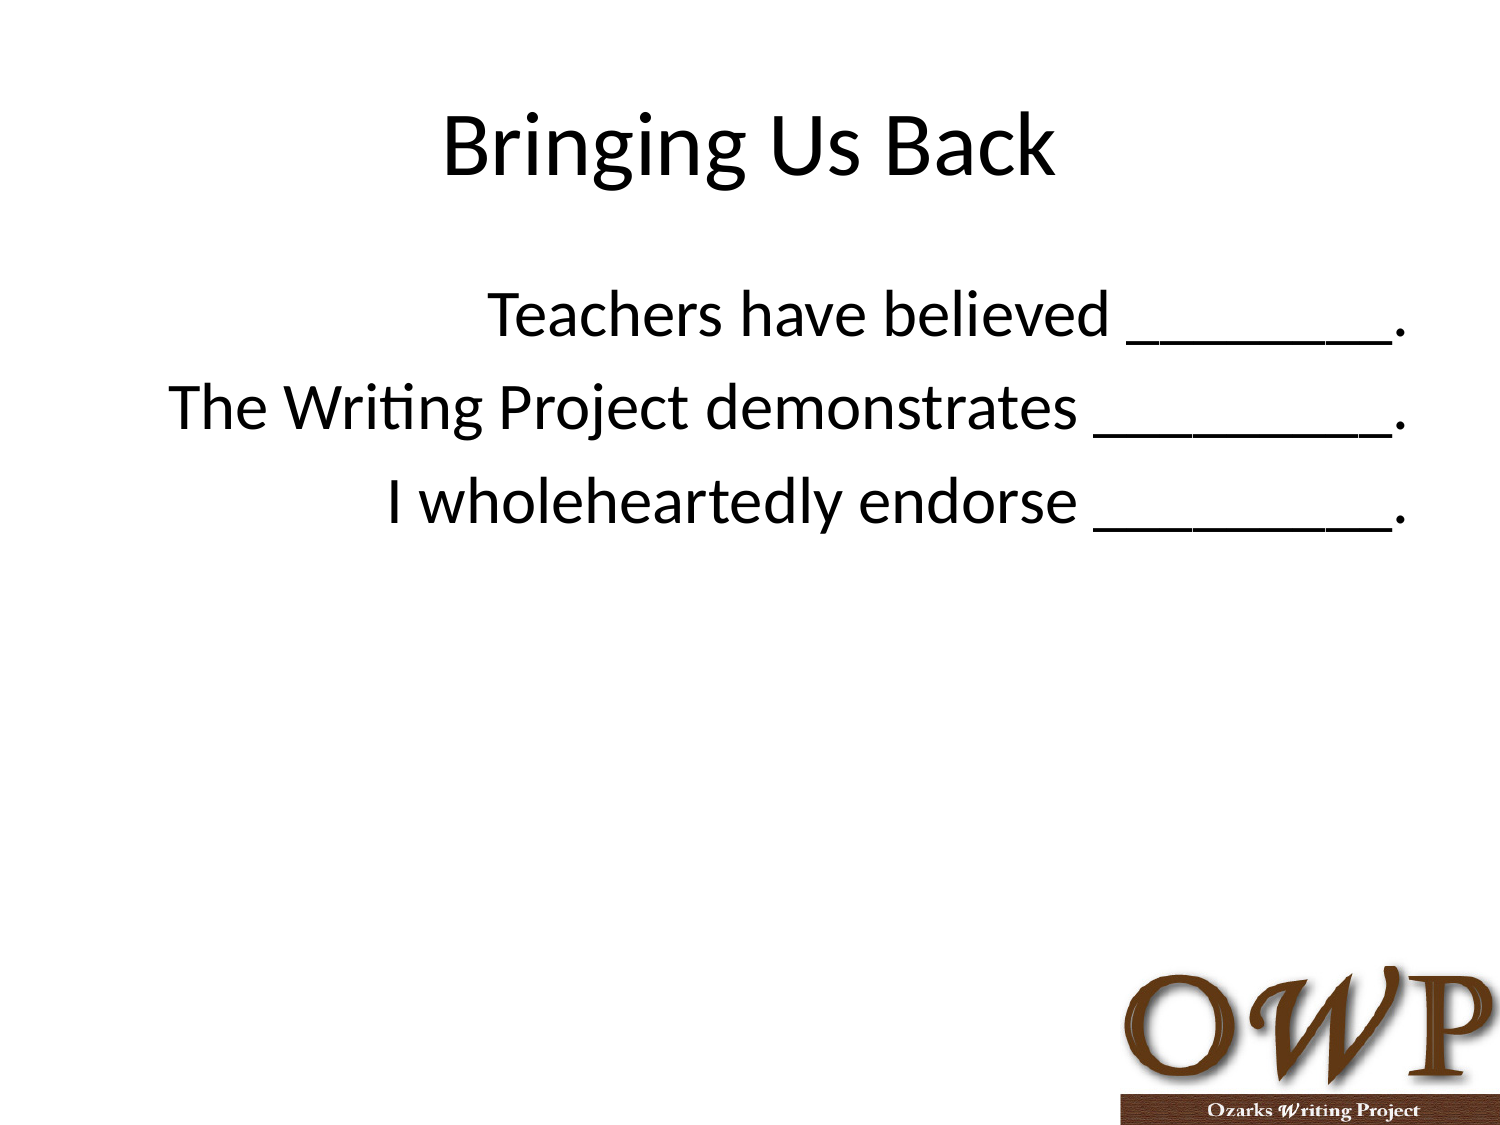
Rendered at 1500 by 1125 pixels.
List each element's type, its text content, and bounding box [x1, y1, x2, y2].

list Teachers have believed ________. The Writing Project demonstrates _________. I wholeheartedly endorse _________. [74, 262, 1426, 1006]
picture [1120, 957, 1500, 1125]
title Bringing Us Back [74, 44, 1426, 233]
